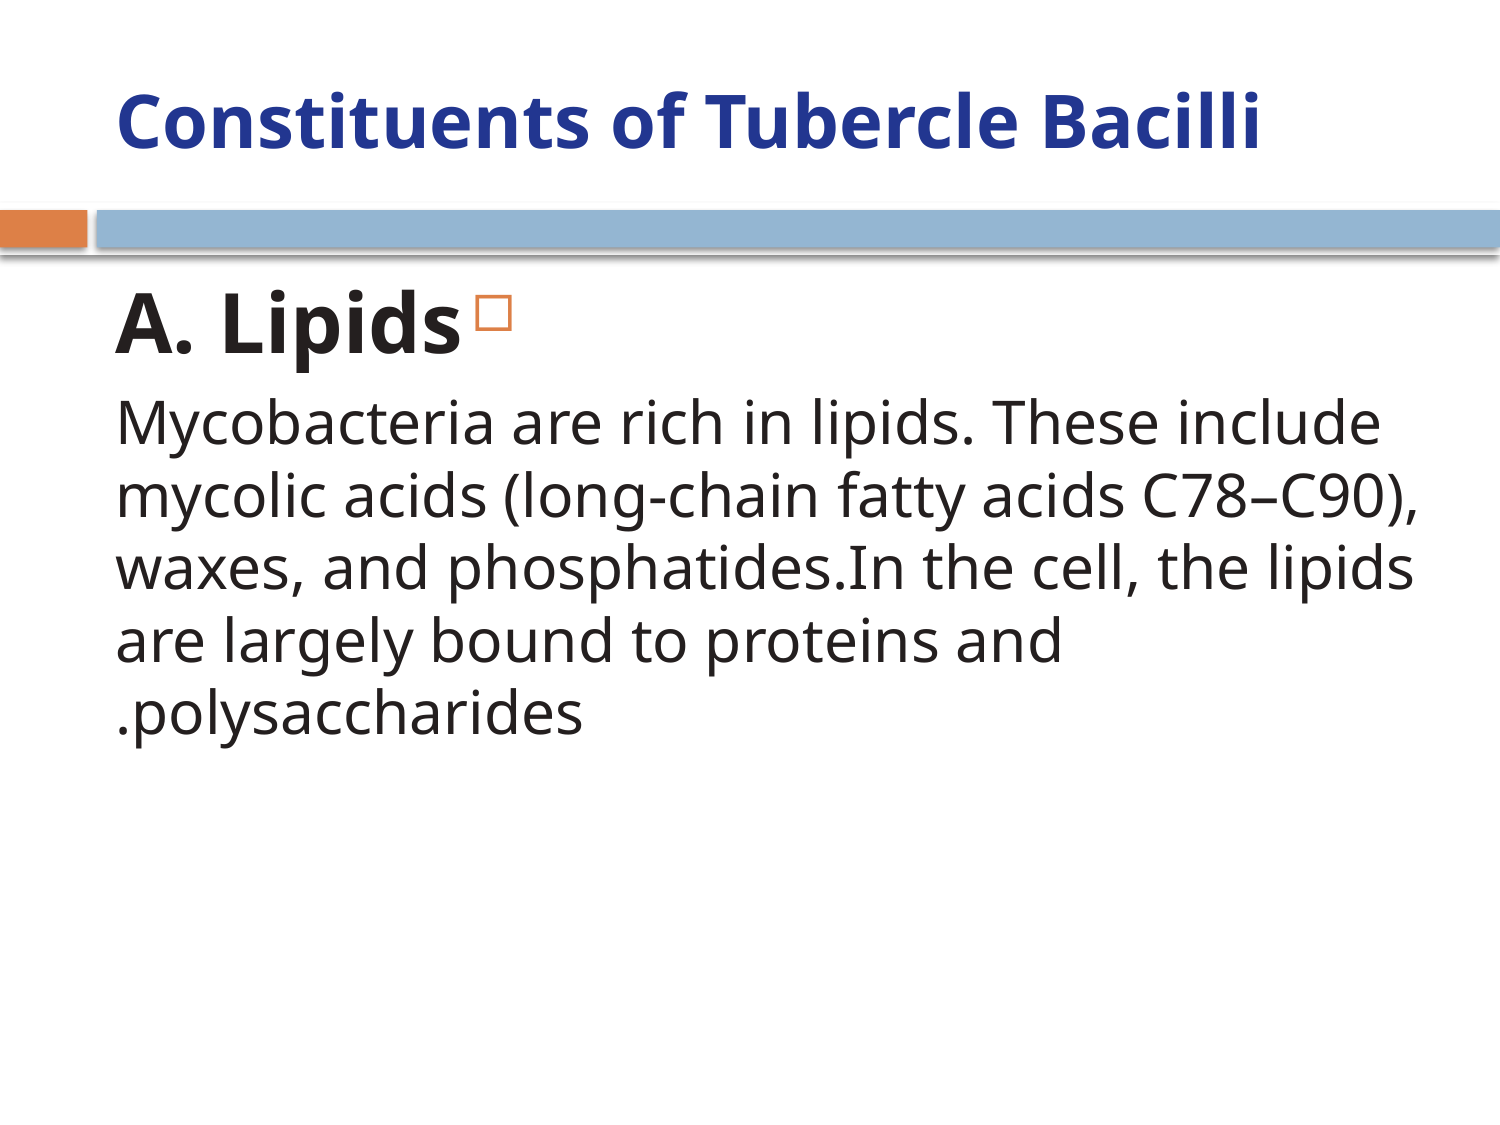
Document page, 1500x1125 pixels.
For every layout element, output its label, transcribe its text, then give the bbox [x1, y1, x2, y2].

title Constituents of Tubercle Bacilli [100, 37, 1438, 200]
list A. Lipids Mycobacteria are rich in lipids. These include mycolic acids (long-chain fatty acids C78–C90), waxes, and phosphatides.In the cell, the lipids are largely bound to proteins and polysaccharides. [100, 262, 1438, 1000]
